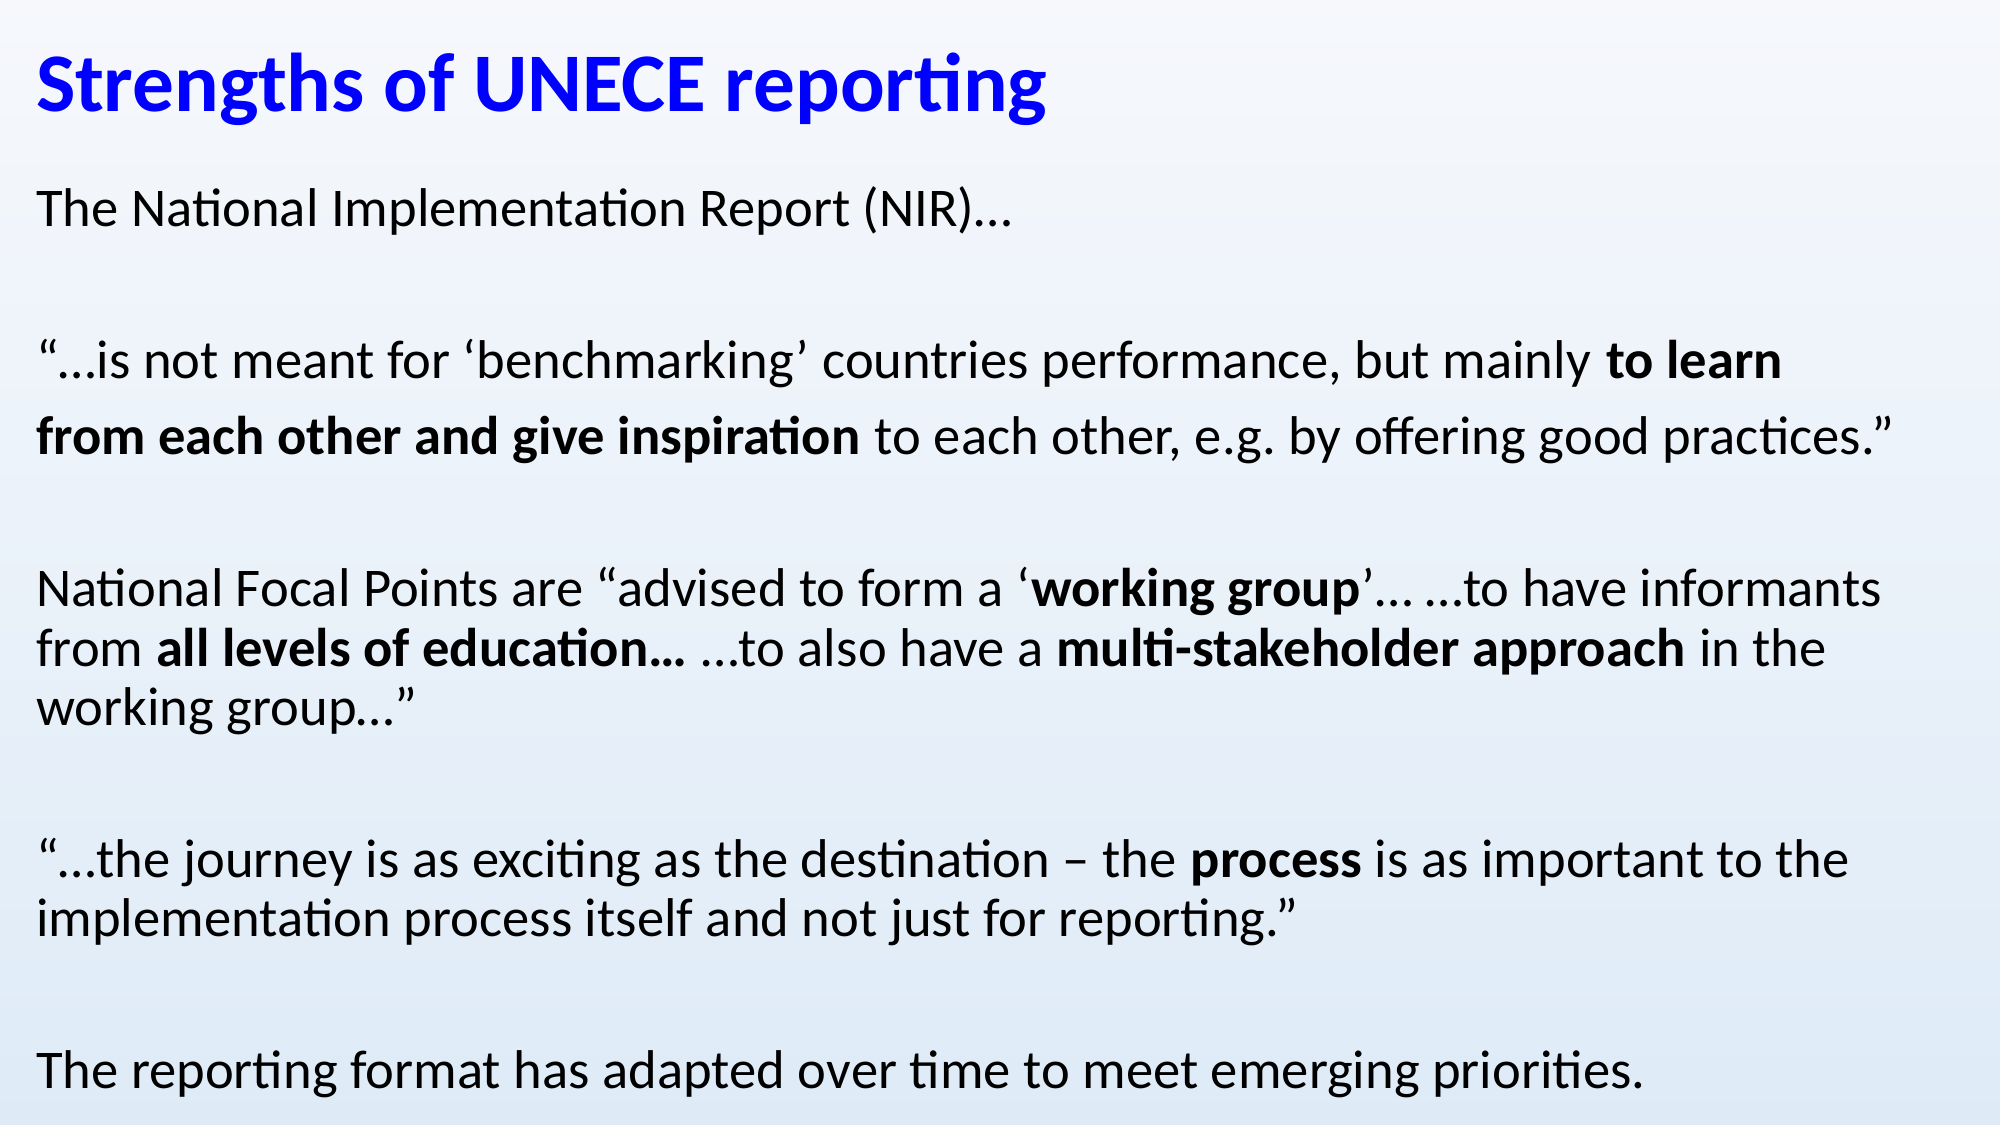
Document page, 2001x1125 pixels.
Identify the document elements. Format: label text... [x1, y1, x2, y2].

title Strengths of UNECE reporting [21, 0, 1844, 171]
list The National Implementation Report (NIR)… “…is not meant for ‘benchmarking’ countries performance, but mainly to learn from each other and give inspiration to each other, e.g. by offering good practices.” National Focal Points are “advised to form a ‘working group’… …to have informants from all levels of education… …to also have a multi-stakeholder approach in the working group…” “…the journey is as exciting as the destination – the process is as important to the implementation process itself and not just for reporting.” The reporting format has adapted over time to meet emerging priorities. [21, 171, 1979, 1125]
